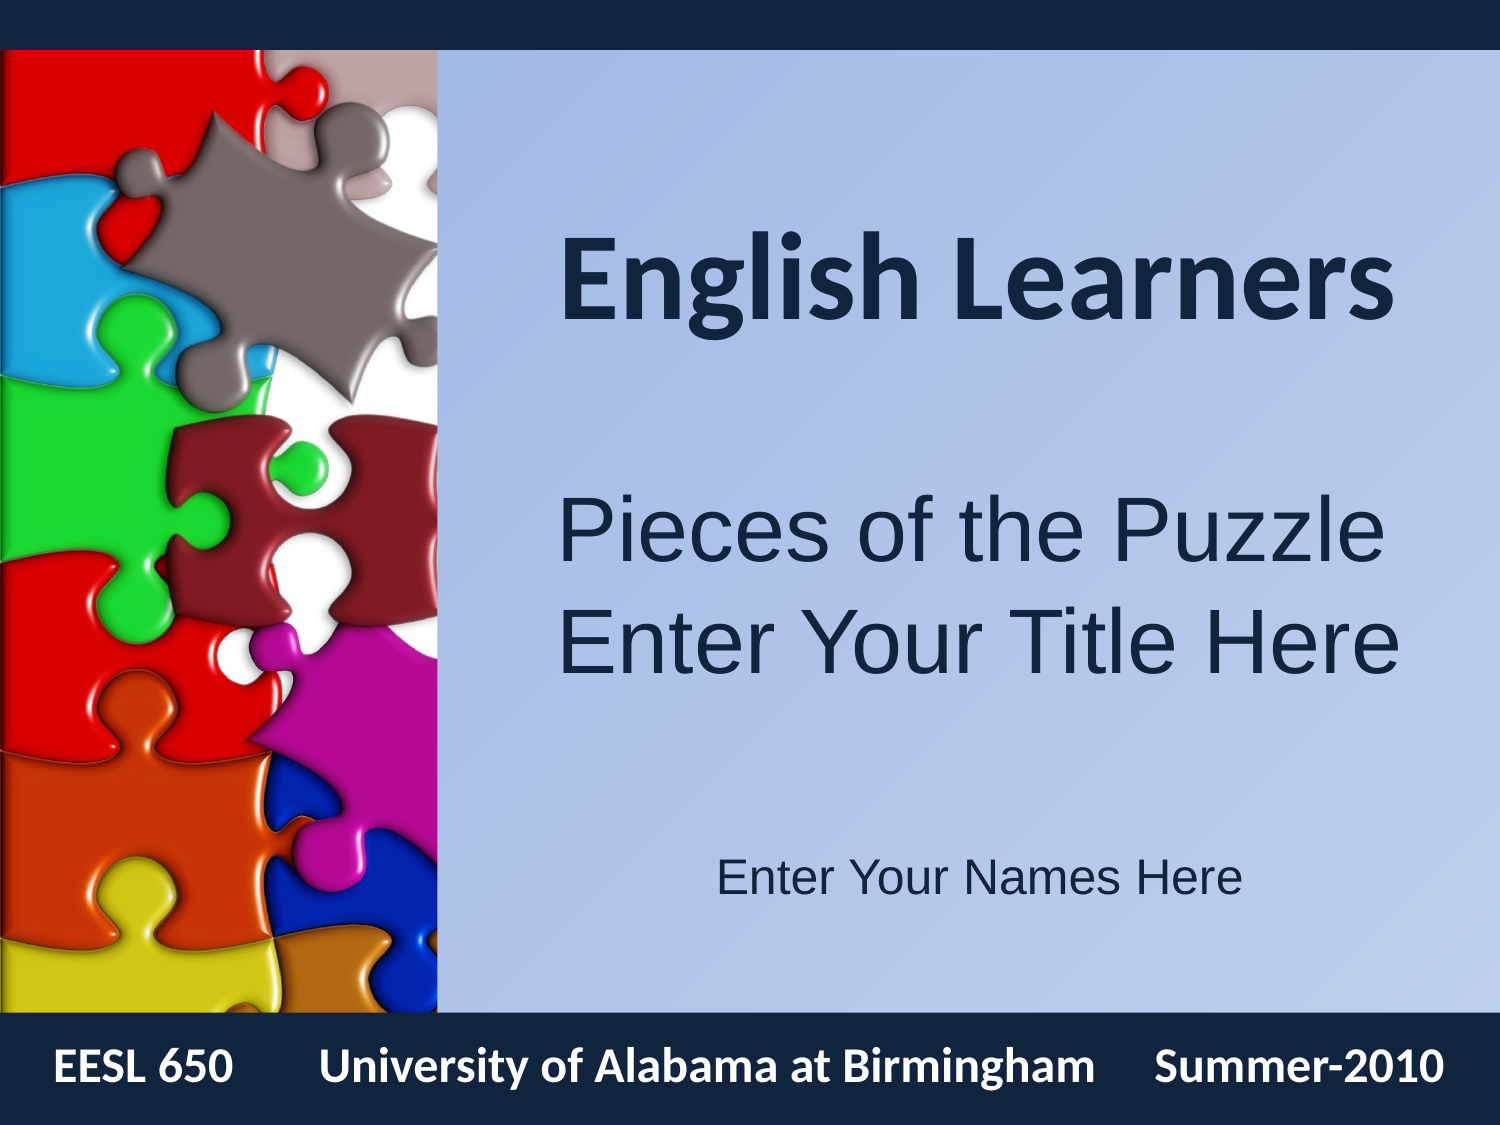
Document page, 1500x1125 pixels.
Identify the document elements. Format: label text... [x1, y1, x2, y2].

text_box [0, 0, 1500, 52]
text_box Enter Your Names Here [701, 837, 1259, 913]
text_box [0, 1010, 1500, 1125]
text_box English Learners [543, 187, 1412, 353]
text_box University of Alabama at Birmingham [303, 1024, 1112, 1100]
text_box Pieces of the Puzzle [541, 462, 1404, 574]
text_box Summer-2010 [1139, 1024, 1460, 1100]
text_box Enter Your Title Here [541, 574, 1418, 700]
picture [0, 52, 438, 1010]
text_box EESL 650 [38, 1024, 249, 1100]
